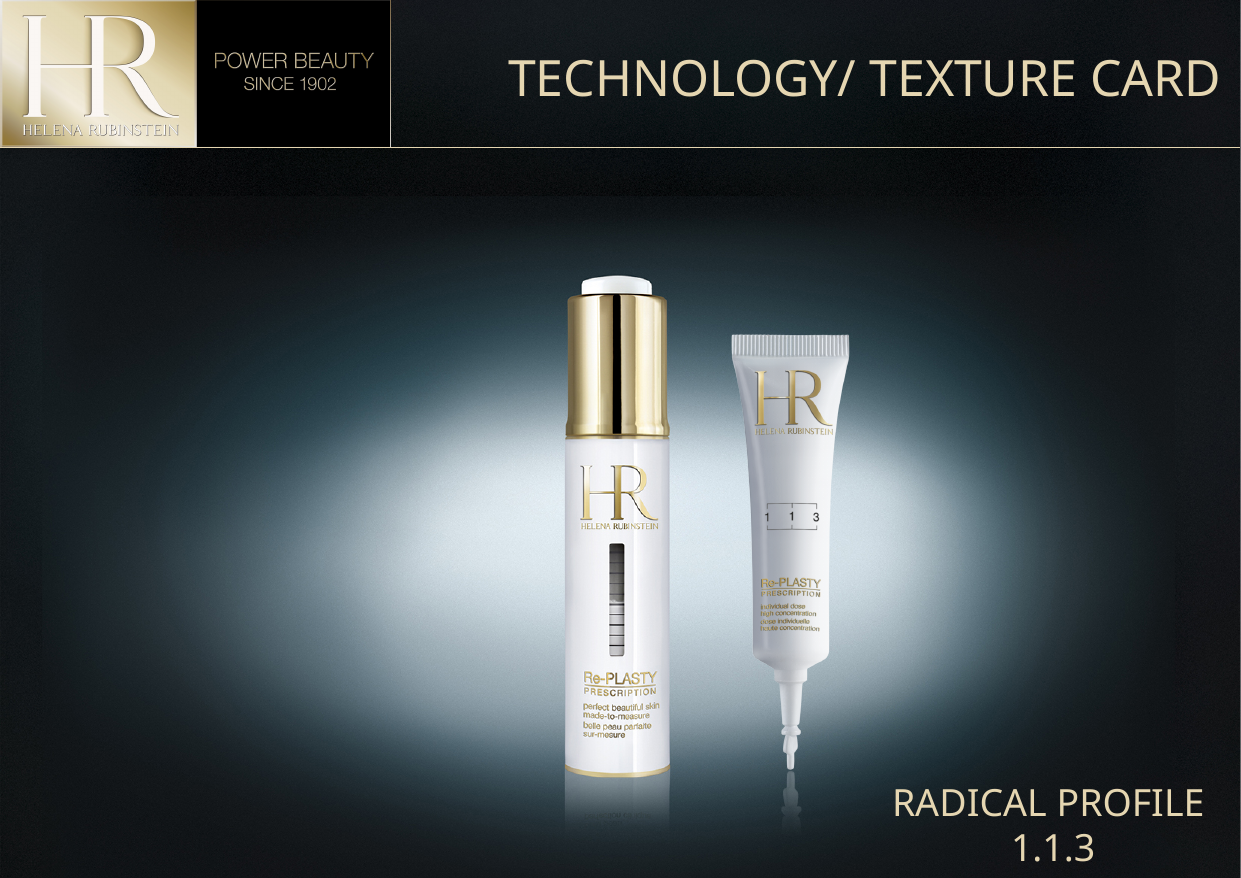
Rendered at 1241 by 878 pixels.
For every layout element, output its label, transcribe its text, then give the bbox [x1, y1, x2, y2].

text_box RADICAL PROFILE 1.1.3 [866, 771, 1241, 877]
picture [0, 0, 1241, 878]
